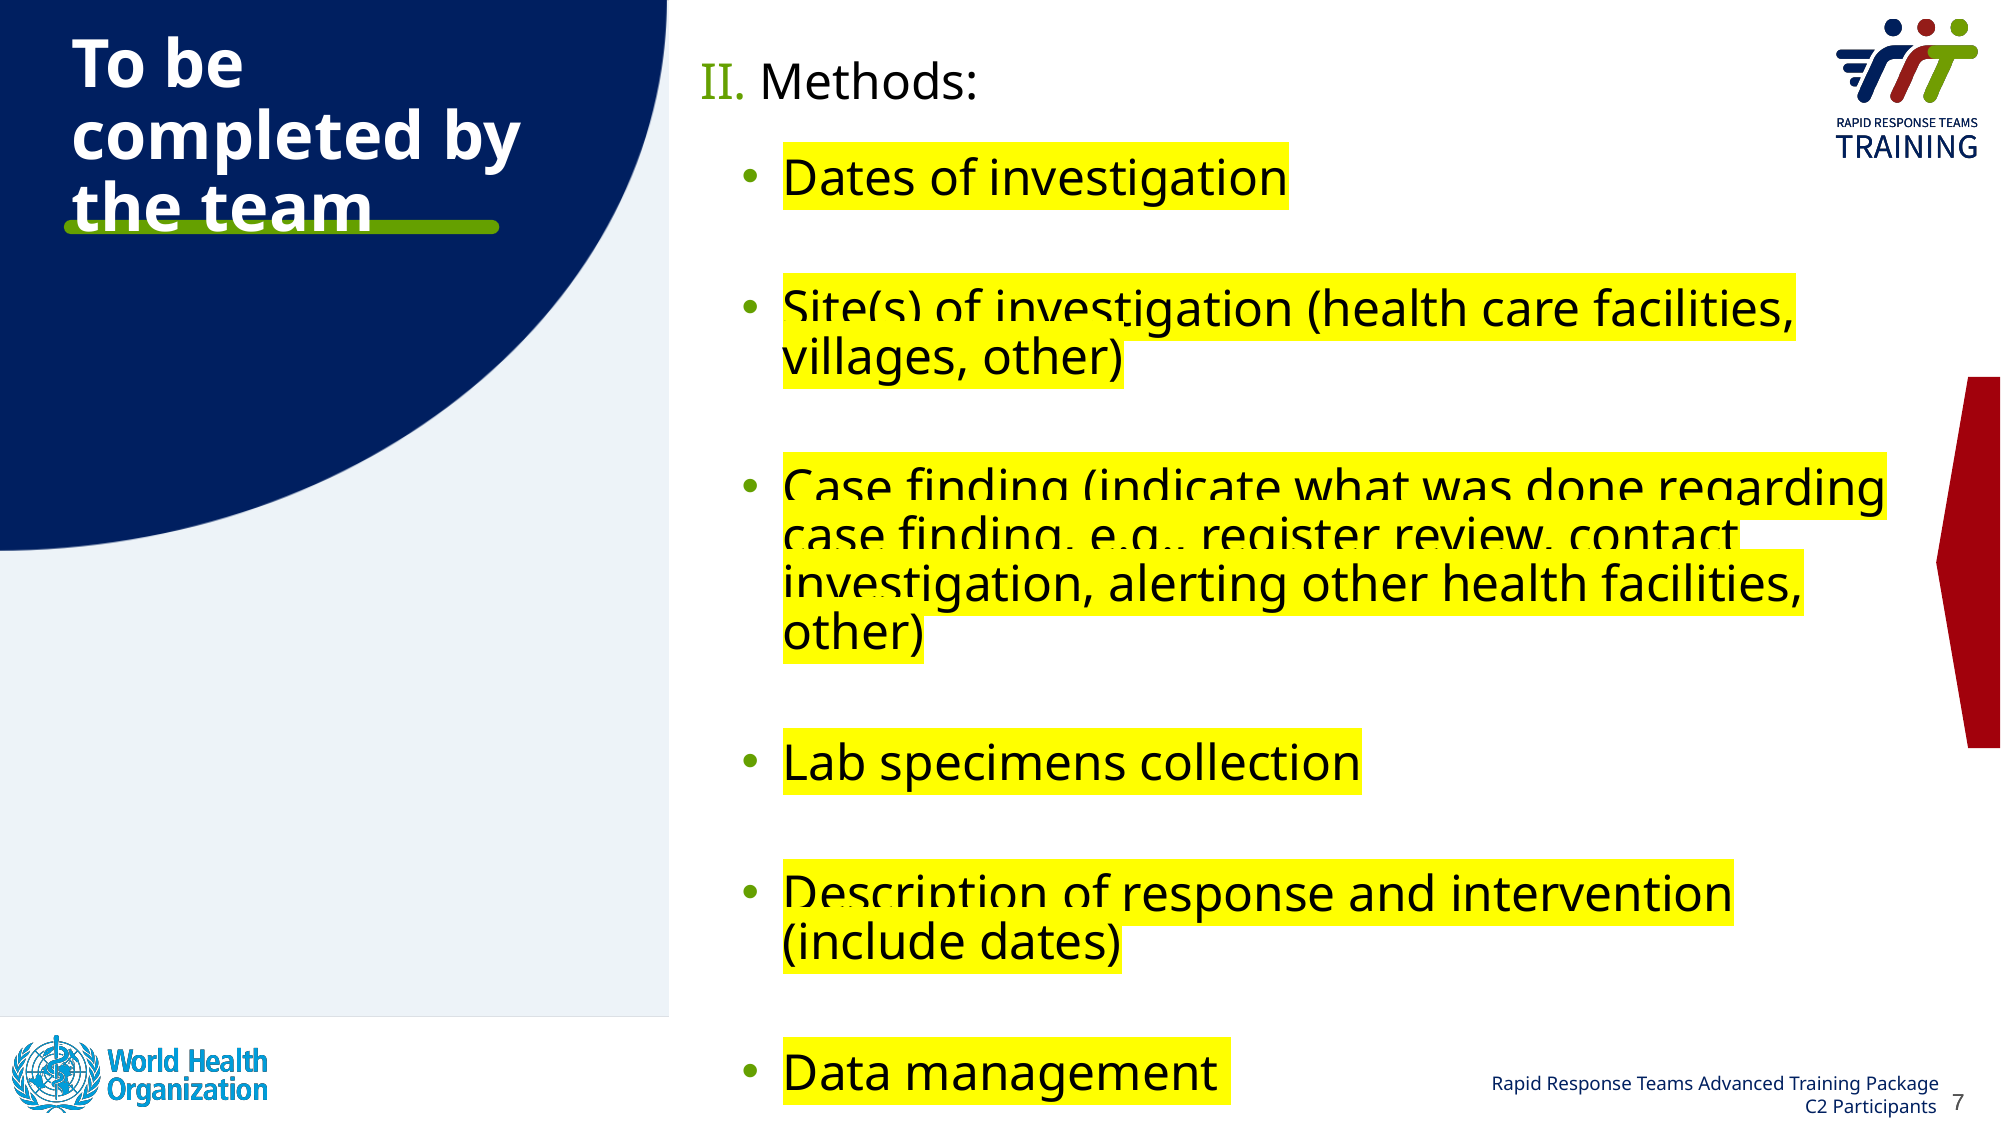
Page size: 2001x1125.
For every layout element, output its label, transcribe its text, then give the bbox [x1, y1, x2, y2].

list II. Methods: Dates of investigation Site(s) of investigation (health care facilities, villages, other) Case finding (indicate what was done regarding case finding, e.g., register review, contact investigation, alerting other health facilities, other) Lab specimens collection Description of response and intervention (include dates) Data management [692, 124, 1929, 1036]
picture [59, 1035, 267, 1113]
picture [34, 1054, 43, 1078]
picture [12, 1083, 48, 1113]
picture [22, 1062, 26, 1077]
picture [12, 1035, 54, 1068]
picture [0, 0, 669, 1018]
picture [71, 1053, 90, 1091]
picture [36, 1088, 78, 1105]
picture [40, 1062, 47, 1070]
picture [46, 1056, 54, 1062]
picture [30, 1083, 37, 1091]
picture [50, 1108, 62, 1113]
picture [24, 1054, 36, 1087]
title To be completed by the team [63, 0, 600, 298]
picture [1835, 19, 1978, 167]
